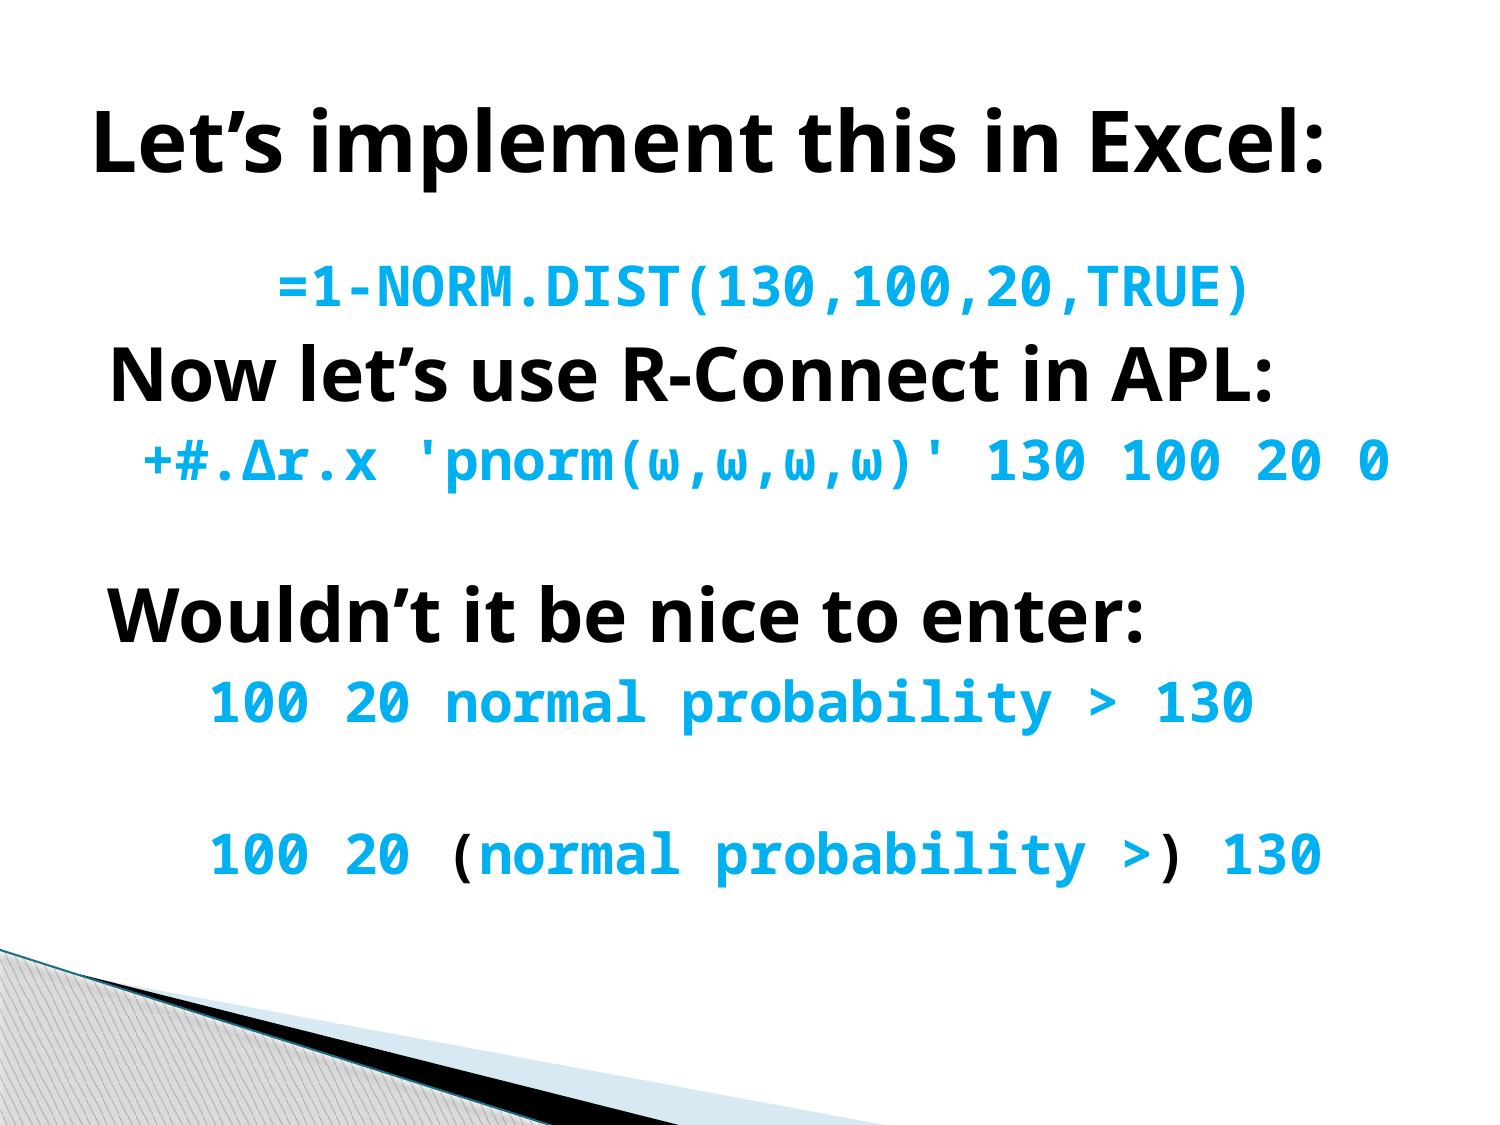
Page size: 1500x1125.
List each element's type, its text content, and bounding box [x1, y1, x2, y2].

list =1-NORM.DIST(130,100,20,TRUE) Now let’s use R-Connect in APL: +#.∆r.x 'pnorm(⍵,⍵,⍵,⍵)' 130 100 20 0 Wouldn’t it be nice to enter: 100 20 normal probability > 130 100 20 (normal probability >) 130 [75, 243, 1425, 986]
title Let’s implement this in Excel: [75, 45, 1425, 233]
